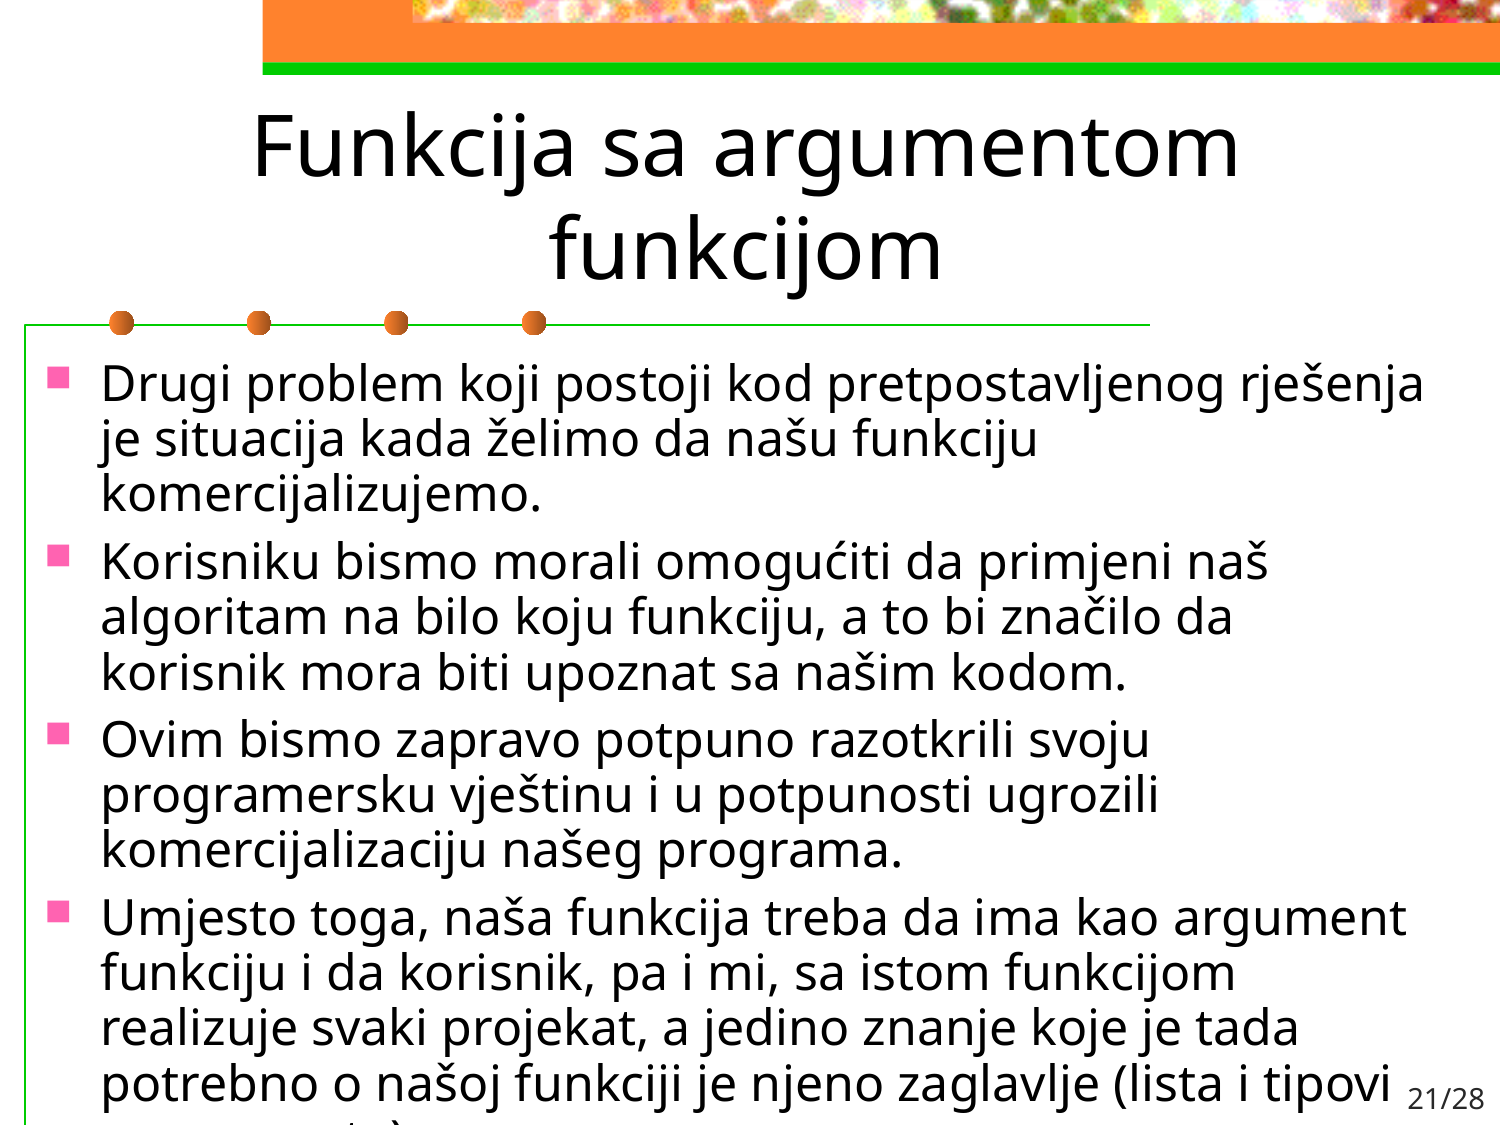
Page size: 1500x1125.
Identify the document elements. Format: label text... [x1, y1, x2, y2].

title Funkcija sa argumentom funkcijom [41, 99, 1454, 288]
text_box 21/28 [1374, 1072, 1500, 1123]
picture [412, 0, 1500, 23]
list Drugi problem koji postoji kod pretpostavljenog rješenja je situacija kada želimo da našu funkciju komercijalizujemo. Korisniku bismo morali omogućiti da primjeni naš algoritam na bilo koju funkciju, a to bi značilo da korisnik mora biti upoznat sa našim kodom. Ovim bismo zapravo potpuno razotkrili svoju programersku vještinu i u potpunosti ugrozili komercijalizaciju našeg programa. Umjesto toga, naša funkcija treba da ima kao argument funkciju i da korisnik, pa i mi, sa istom funkcijom realizuje svaki projekat, a jedino znanje koje je tada potrebno o našoj funkciji je njeno zaglavlje (lista i tipovi argumenata). [29, 350, 1442, 1083]
